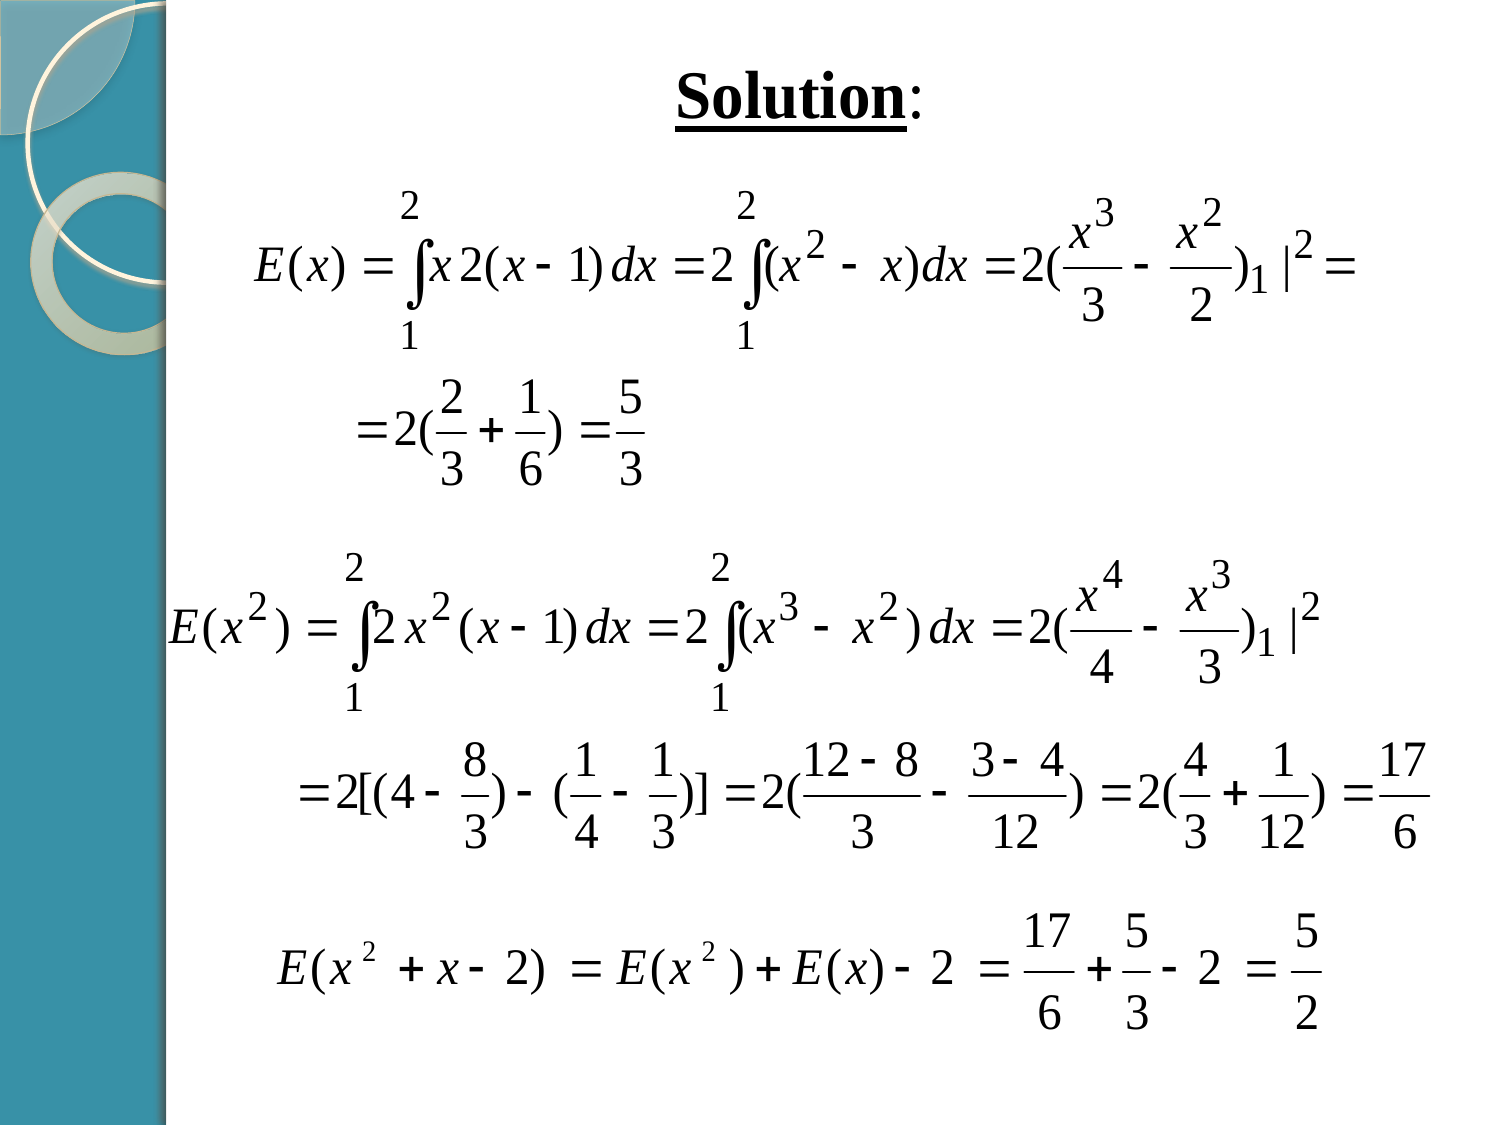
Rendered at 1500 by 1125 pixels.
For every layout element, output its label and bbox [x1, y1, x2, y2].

text_box [0, 56, 1500, 1079]
